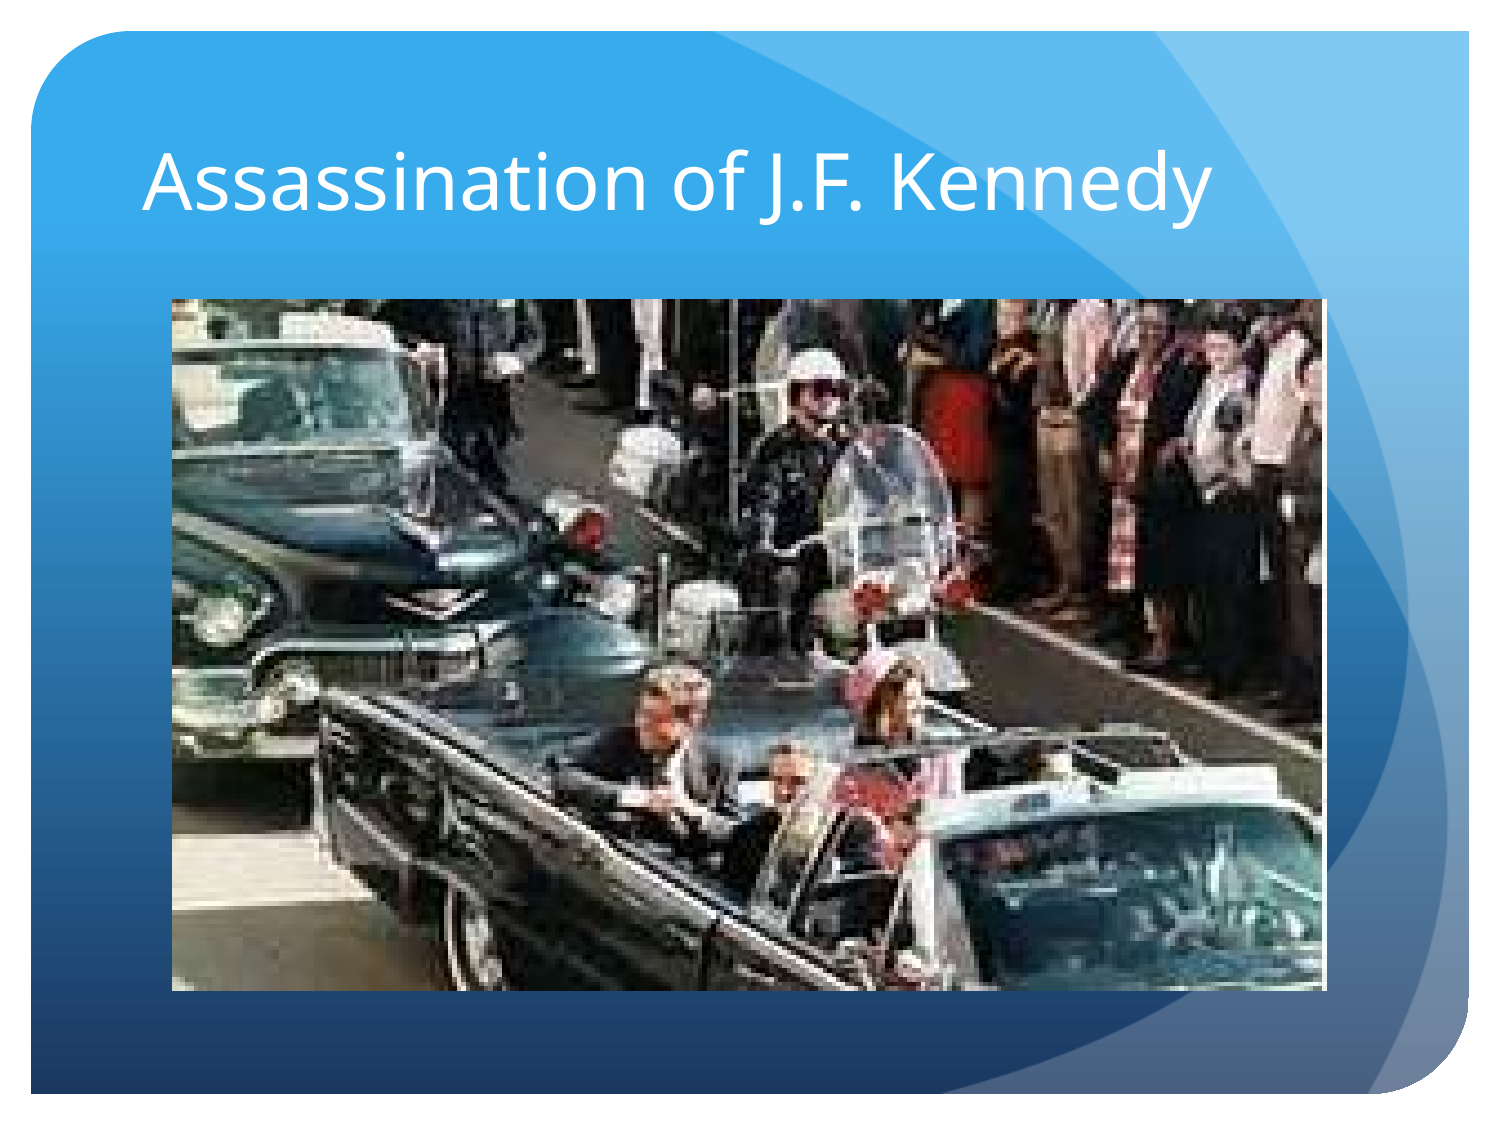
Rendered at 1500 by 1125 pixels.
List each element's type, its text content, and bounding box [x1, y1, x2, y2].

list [127, 299, 1373, 991]
title Assassination of J.F. Kennedy [127, 62, 1372, 234]
picture [24, 30, 1473, 1094]
